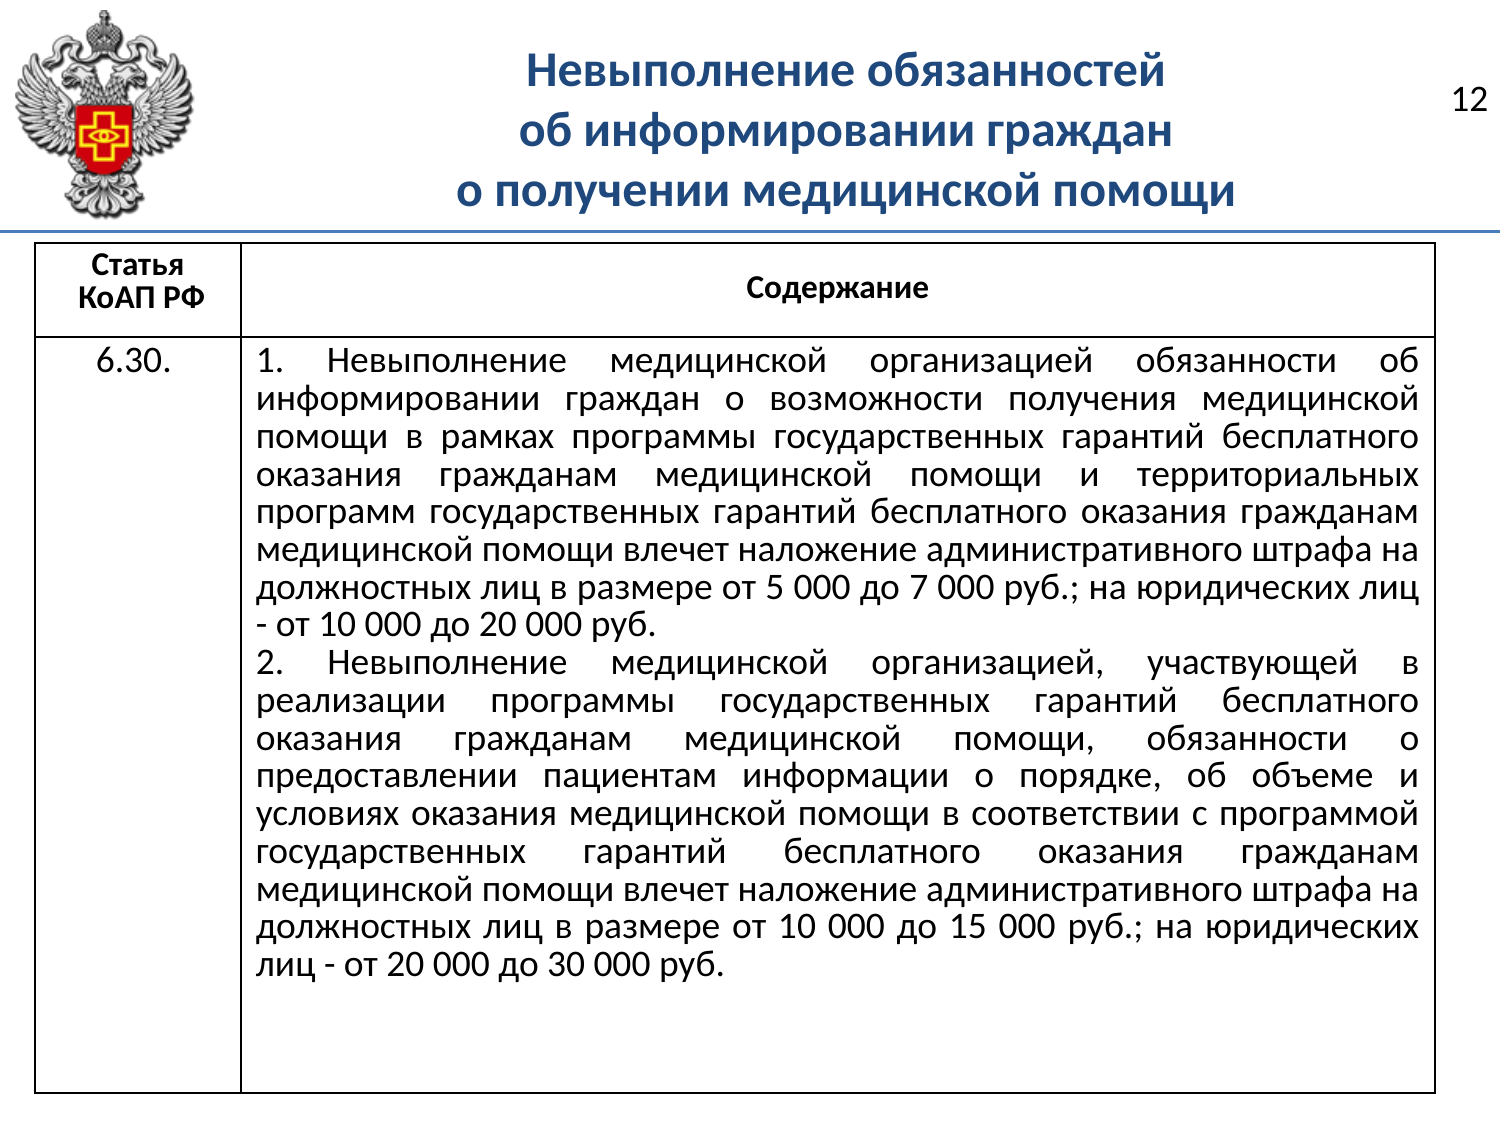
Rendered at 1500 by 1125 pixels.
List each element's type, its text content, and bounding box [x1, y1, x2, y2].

picture [14, 10, 196, 221]
table_cell 6.30. [36, 338, 240, 1092]
table_cell 1. Невыполнение медицинской организацией обязанности об информировании граждан о возможности получения медицинской помощи в рамках программы государственных гарантий бесплатного оказания гражданам медицинской помощи и территориальных программ государственных гарантий бесплатного оказания гражданам медицинской помощи влечет наложение административного штрафа на должностных лиц в размере от 5 000 до 7 000 руб.; на юридических лиц - от 10 000 до 20 000 руб. 2. Невыполнение медицинской организацией, участвующей в реализации программы государственных гарантий бесплатного оказания гражданам медицинской помощи, обязанности о предоставлении пациентам информации о порядке, об объеме и условиях оказания медицинской помощи в соответствии с программой государственных гарантий бесплатного оказания гражданам медицинской помощи влечет наложение административного штрафа на должностных лиц в размере от 10 000 до 15 000 руб.; на юридических лиц - от 20 000 до 30 000 руб. [242, 338, 1434, 1092]
title Невыполнение обязанностей об информировании граждан о получении медицинской помощи [200, 32, 1500, 220]
table_header Содержание [242, 244, 1434, 336]
text_box 12 [1435, 66, 1500, 127]
table_header Статья КоАП РФ [36, 244, 240, 336]
